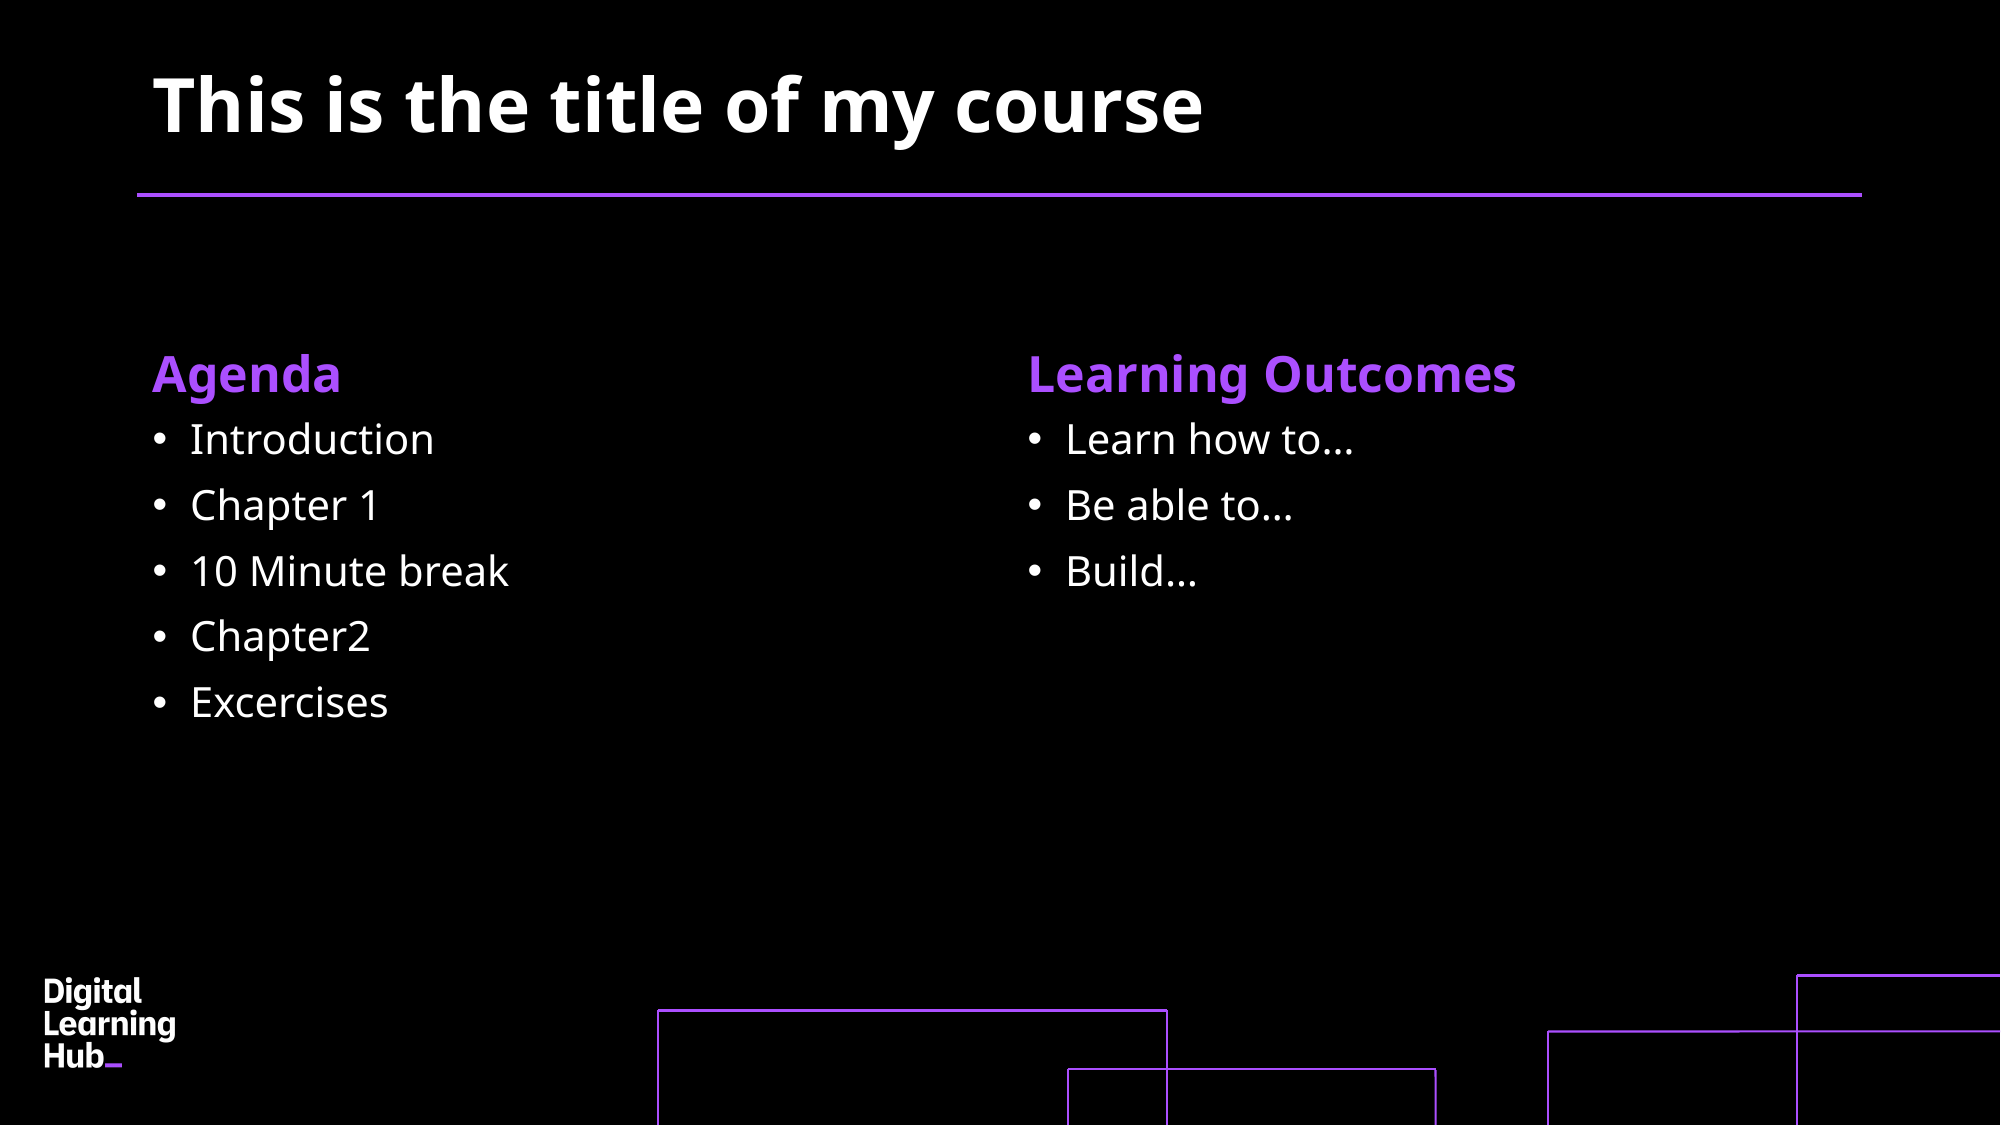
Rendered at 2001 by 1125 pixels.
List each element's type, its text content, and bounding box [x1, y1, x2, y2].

list Agenda [137, 275, 984, 410]
title This is the title of my course [137, 59, 1863, 196]
picture [44, 977, 175, 1068]
list Learning Outcomes [1012, 275, 1863, 410]
list Introduction Chapter 1 10 Minute break Chapter2 Excercises [137, 410, 984, 1001]
list Learn how to… Be able to… Build… [1012, 410, 1863, 1001]
